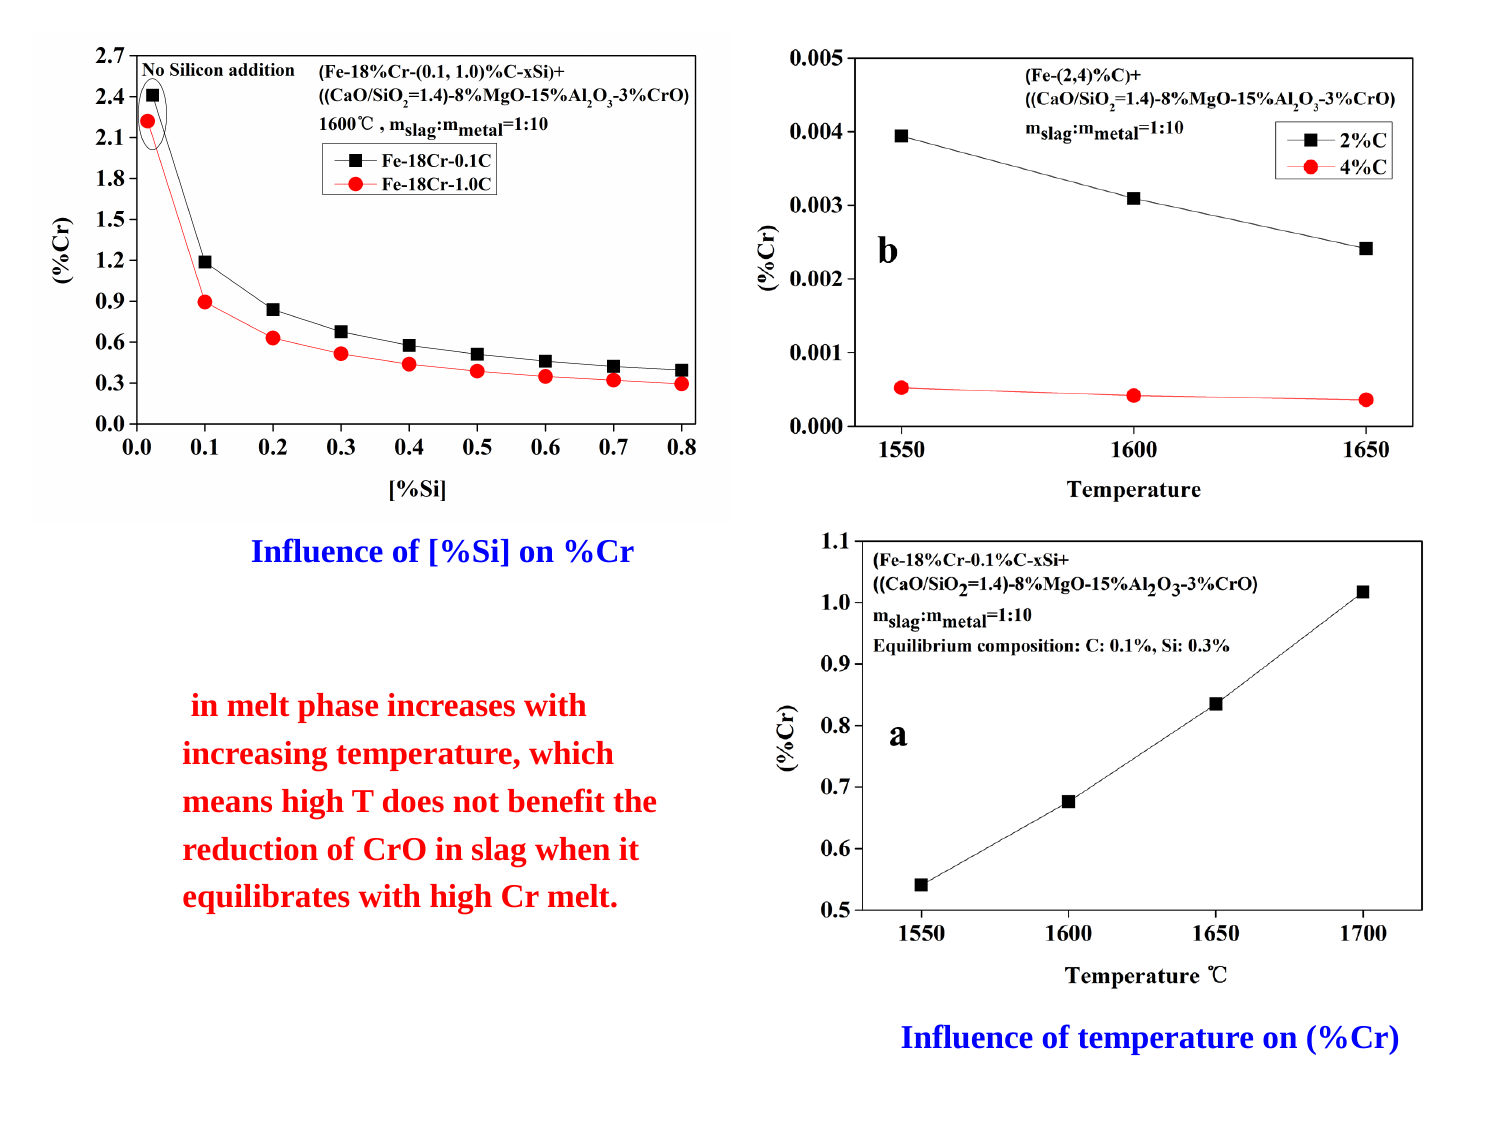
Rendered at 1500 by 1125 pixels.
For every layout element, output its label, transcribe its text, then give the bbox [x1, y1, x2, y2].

text_box Influence of [%Si] on %Cr [235, 530, 650, 577]
picture [32, 31, 731, 522]
picture [749, 32, 1457, 1008]
text_box Influence of temperature on (%Cr) [879, 1016, 1421, 1063]
